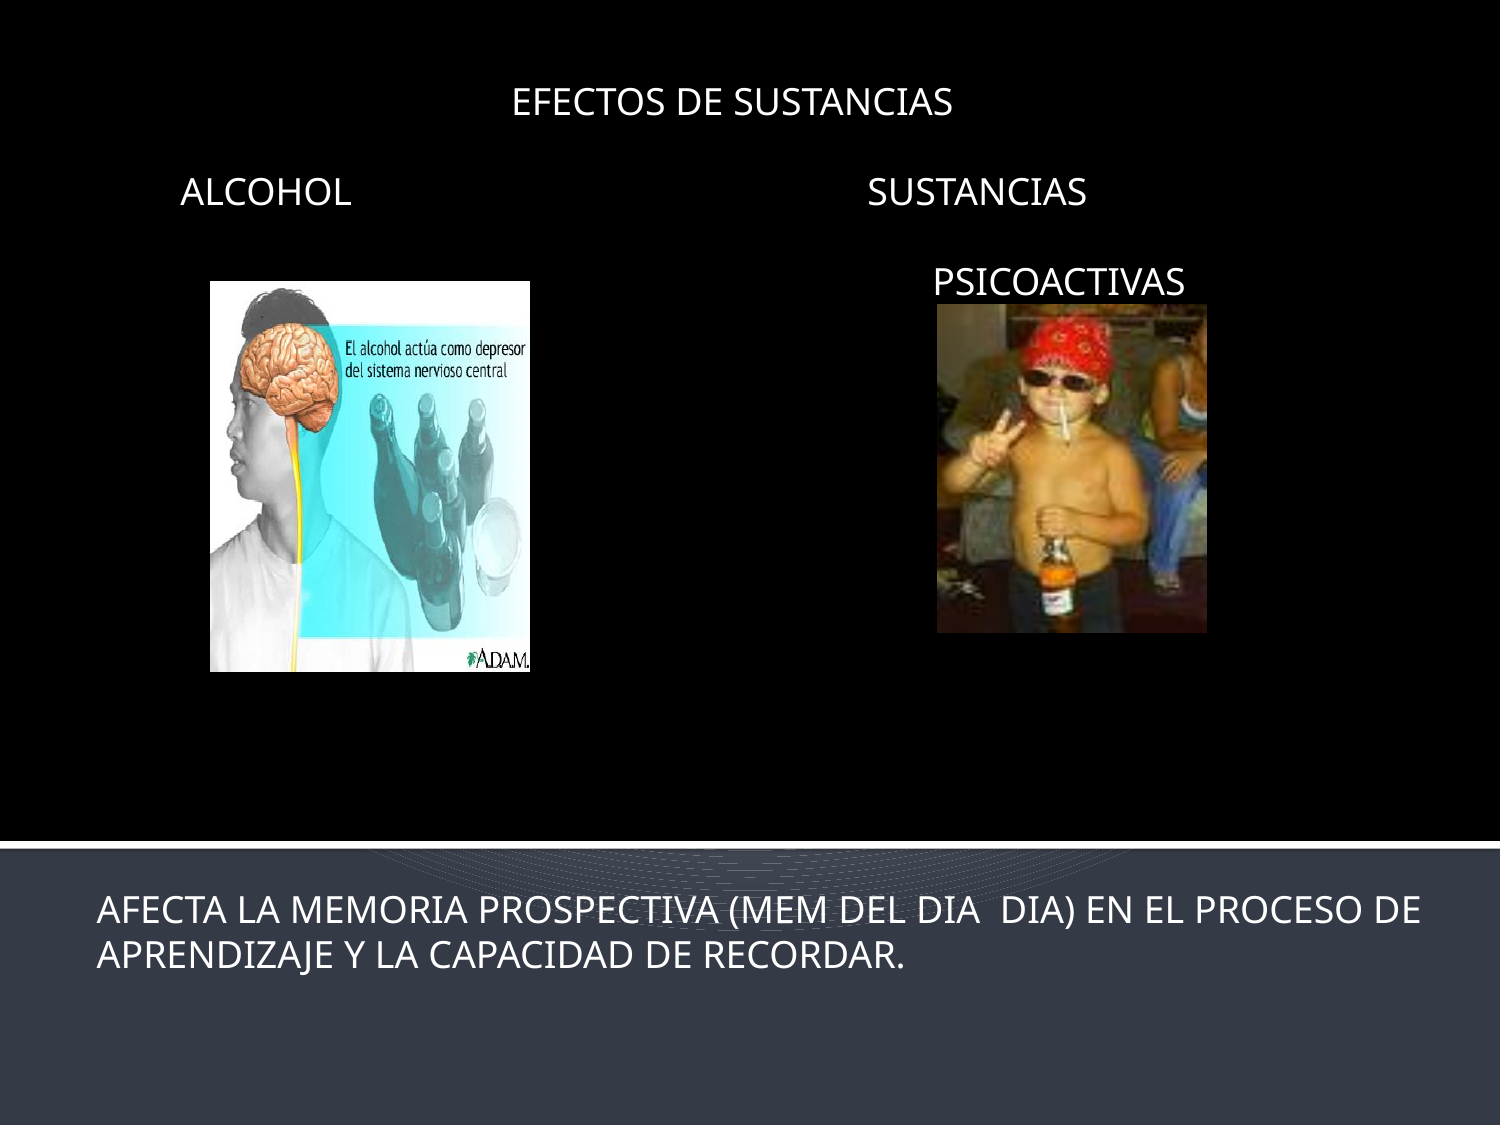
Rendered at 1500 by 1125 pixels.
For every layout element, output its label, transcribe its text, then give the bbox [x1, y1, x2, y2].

picture [210, 281, 530, 672]
picture [937, 304, 1207, 633]
text_box AFECTA LA MEMORIA PROSPECTIVA (MEM DEL DIA DIA) EN EL PROCESO DE APRENDIZAJE Y LA CAPACIDAD DE RECORDAR. [81, 878, 1465, 984]
text_box EFECTOS DE SUSTANCIAS ALCOHOL SUSTANCIAS PSICOACTIVAS [164, 70, 1301, 535]
